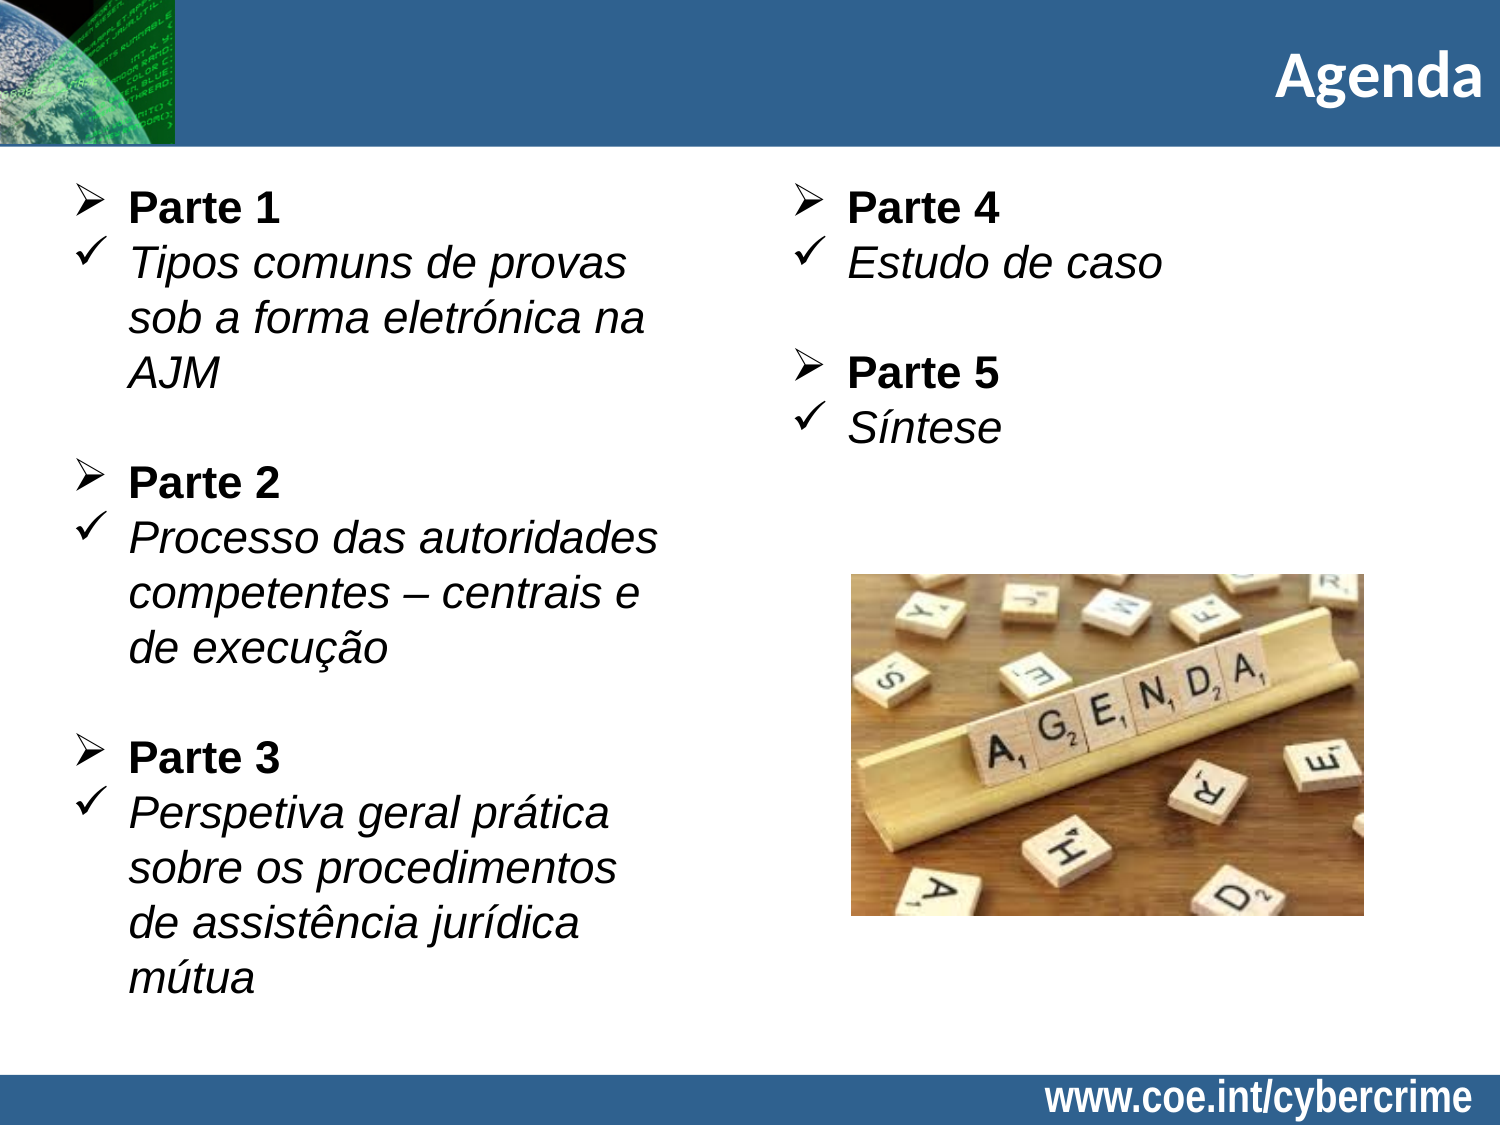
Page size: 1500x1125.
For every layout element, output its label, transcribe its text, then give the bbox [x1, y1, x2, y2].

text_box www.coe.int/cybercrime [1030, 1059, 1500, 1125]
text_box [0, 1073, 1030, 1125]
picture [0, 0, 175, 144]
text_box Parte 1 Tipos comuns de provas sob a forma eletrónica na AJM Parte 2 Processo das autoridades competentes – centrais e de execução Parte 3 Perspetiva geral prática sobre os procedimentos de assistência jurídica mútua [57, 170, 680, 1011]
text_box Agenda [177, 0, 1500, 149]
picture [851, 574, 1364, 916]
text_box Parte 4 Estudo de caso Parte 5 Síntese [776, 170, 1500, 516]
